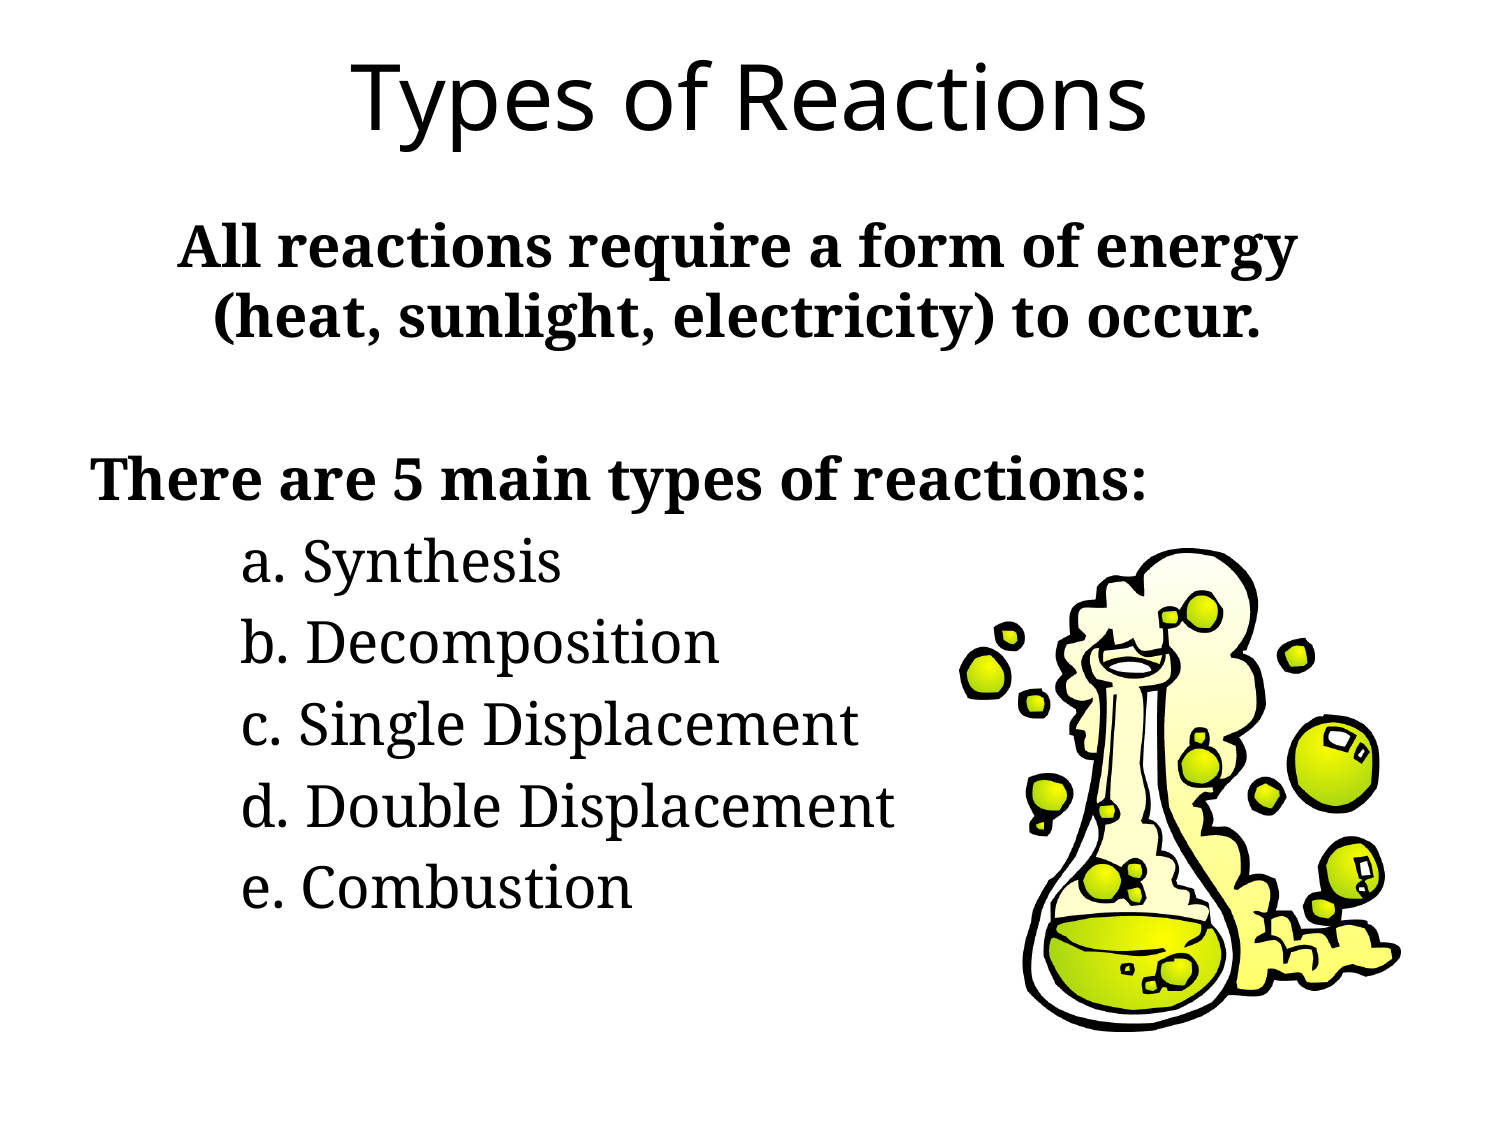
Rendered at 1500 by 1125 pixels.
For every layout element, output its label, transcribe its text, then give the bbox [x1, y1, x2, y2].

picture [959, 548, 1401, 1033]
list All reactions require a form of energy (heat, sunlight, electricity) to occur. There are 5 main types of reactions: a. Synthesis b. Decomposition c. Single Displacement d. Double Displacement e. Combustion [75, 202, 1401, 1052]
title Types of Reactions [75, 0, 1425, 188]
